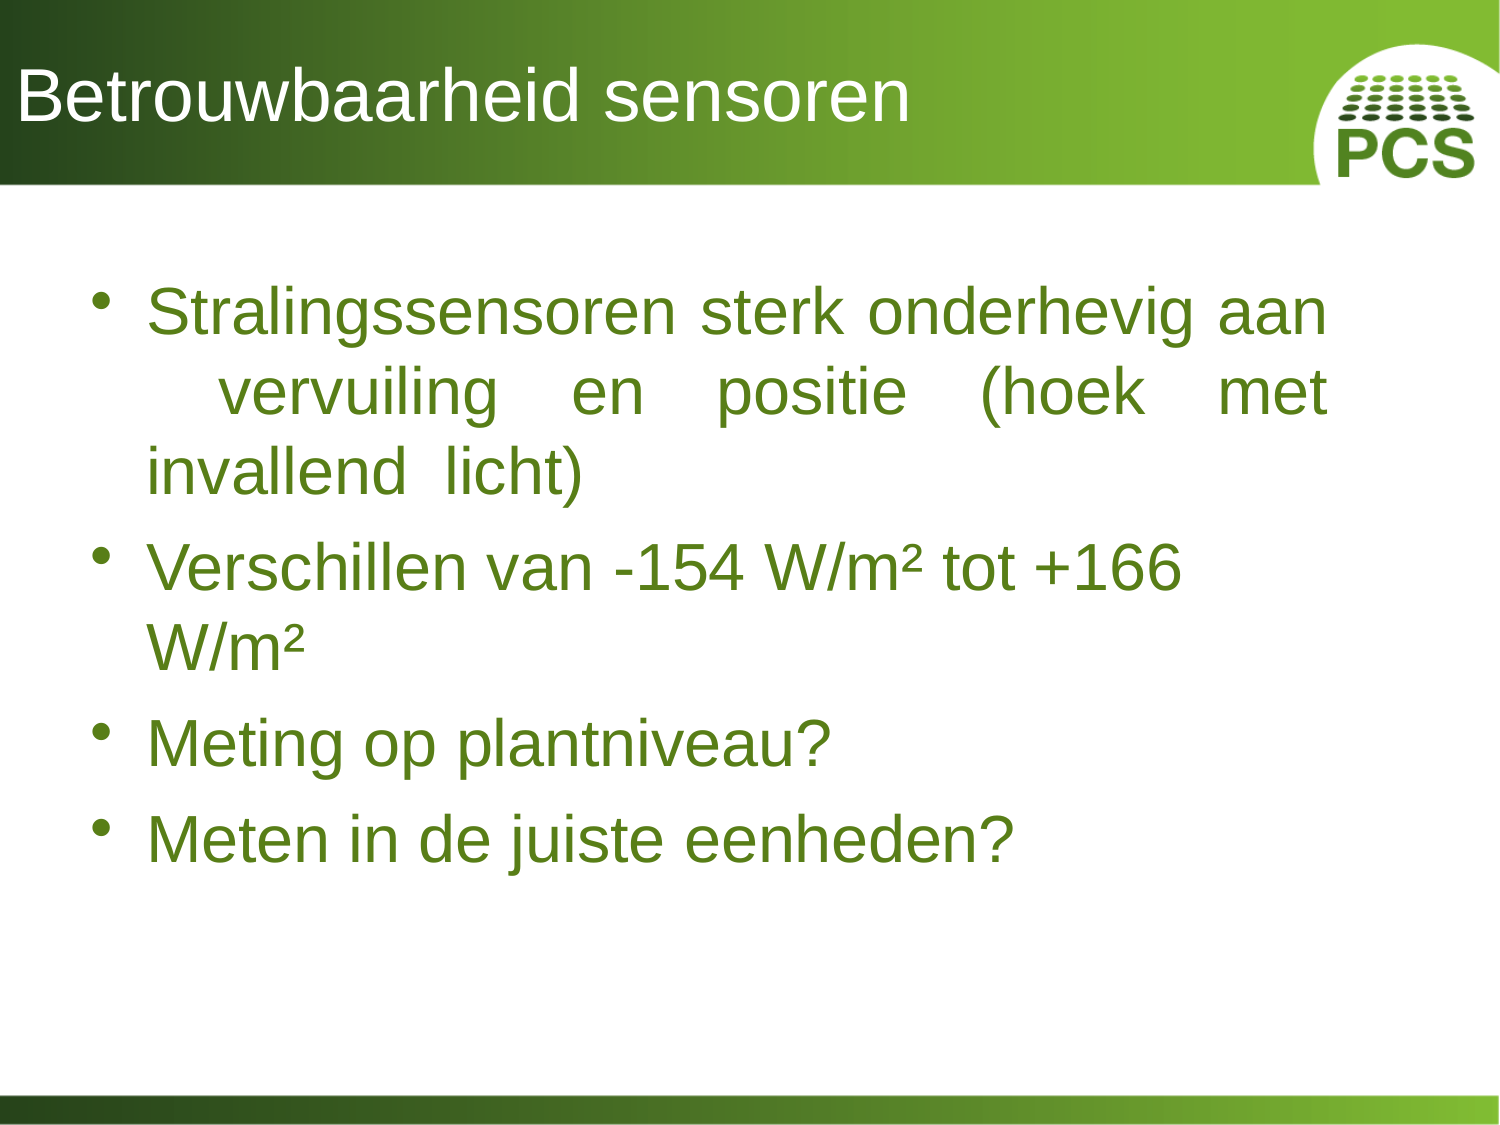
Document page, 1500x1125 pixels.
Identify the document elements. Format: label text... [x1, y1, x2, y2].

title Betrouwbaarheid sensoren [12, 44, 914, 235]
picture [0, 0, 1500, 1125]
text_box Stralingssensoren sterk onderhevig aan vervuiling en positie (hoek met invallend licht) Verschillen van -154 W/m² tot +166 W/m² Meting op plantniveau? Meten in de juiste eenheden? [87, 265, 1369, 876]
